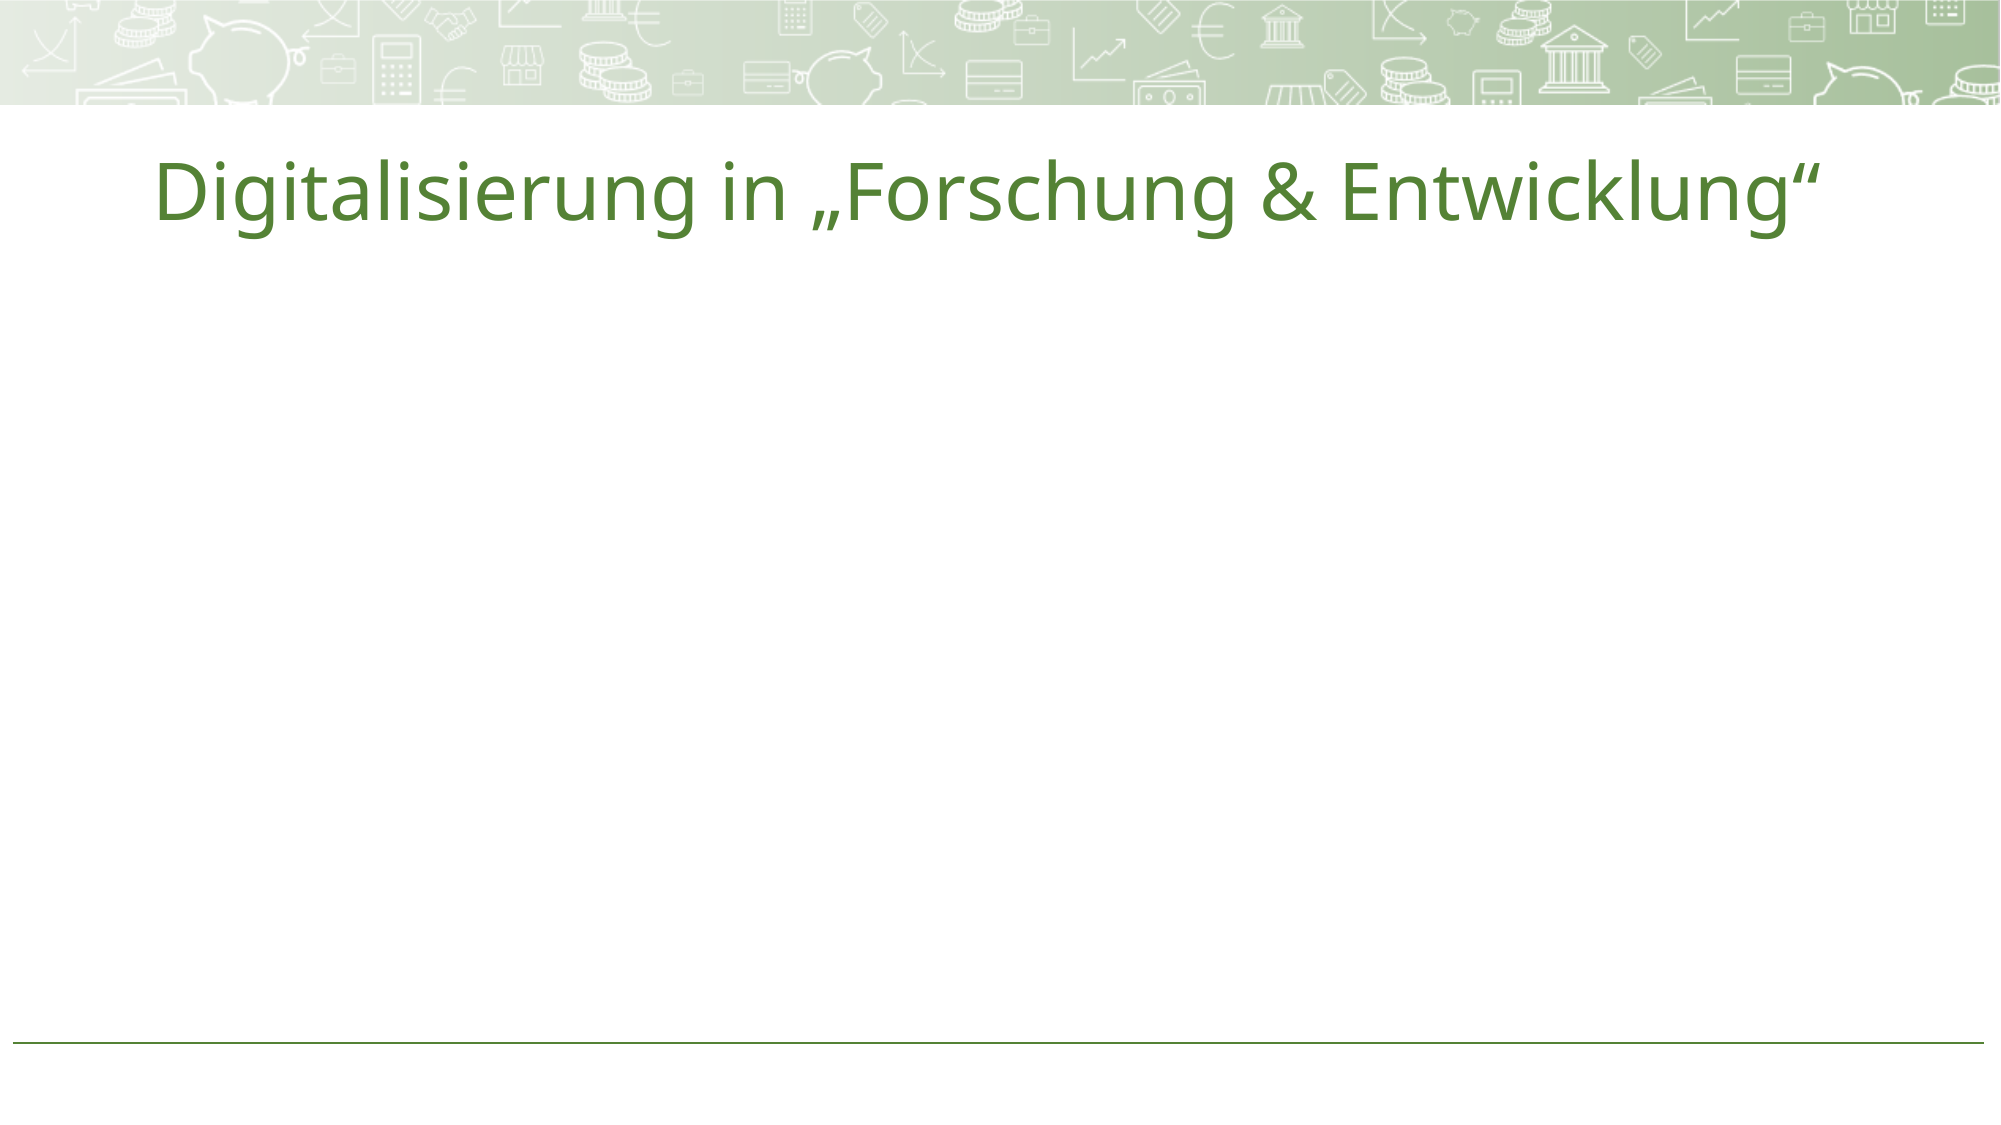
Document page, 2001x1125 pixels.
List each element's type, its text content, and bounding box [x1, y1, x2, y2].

picture [0, 0, 2000, 105]
title Digitalisierung in „Forschung & Entwicklung“ [137, 111, 1863, 278]
